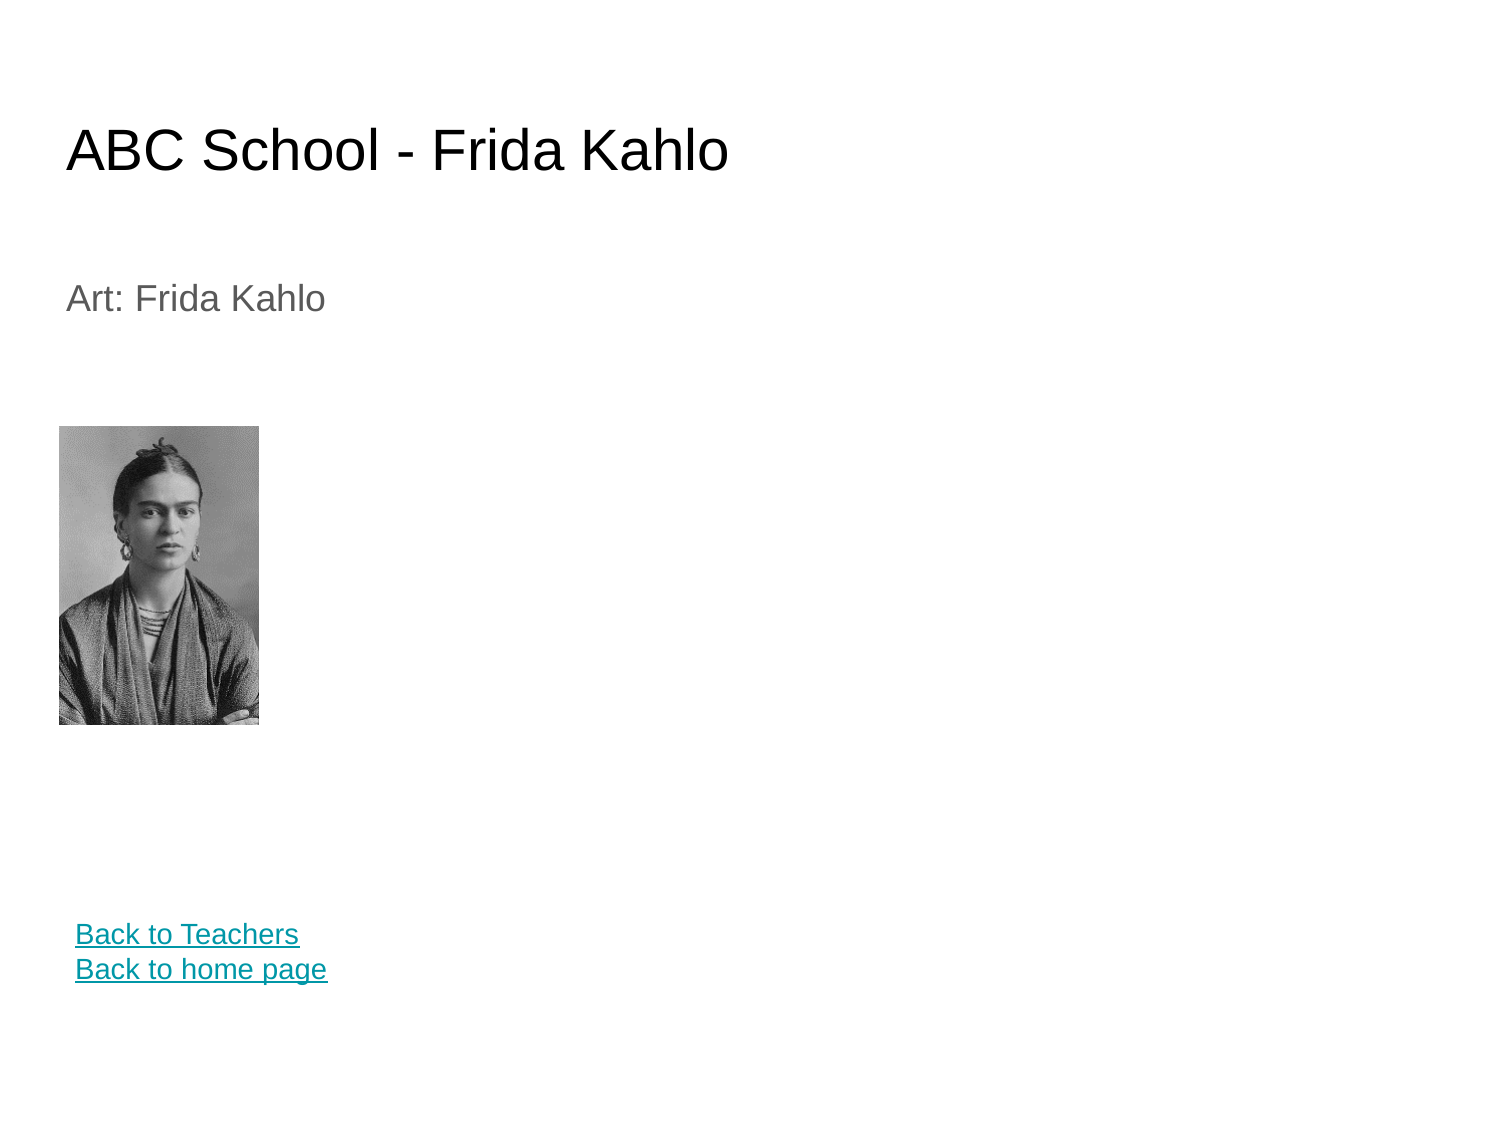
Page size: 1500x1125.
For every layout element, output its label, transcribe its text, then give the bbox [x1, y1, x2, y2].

title ABC School - Frida Kahlo [51, 97, 1449, 223]
text_box Back to Teachers Back to home page [59, 900, 1106, 1064]
list Art: Frida Kahlo [51, 252, 1449, 1000]
picture [59, 426, 259, 726]
